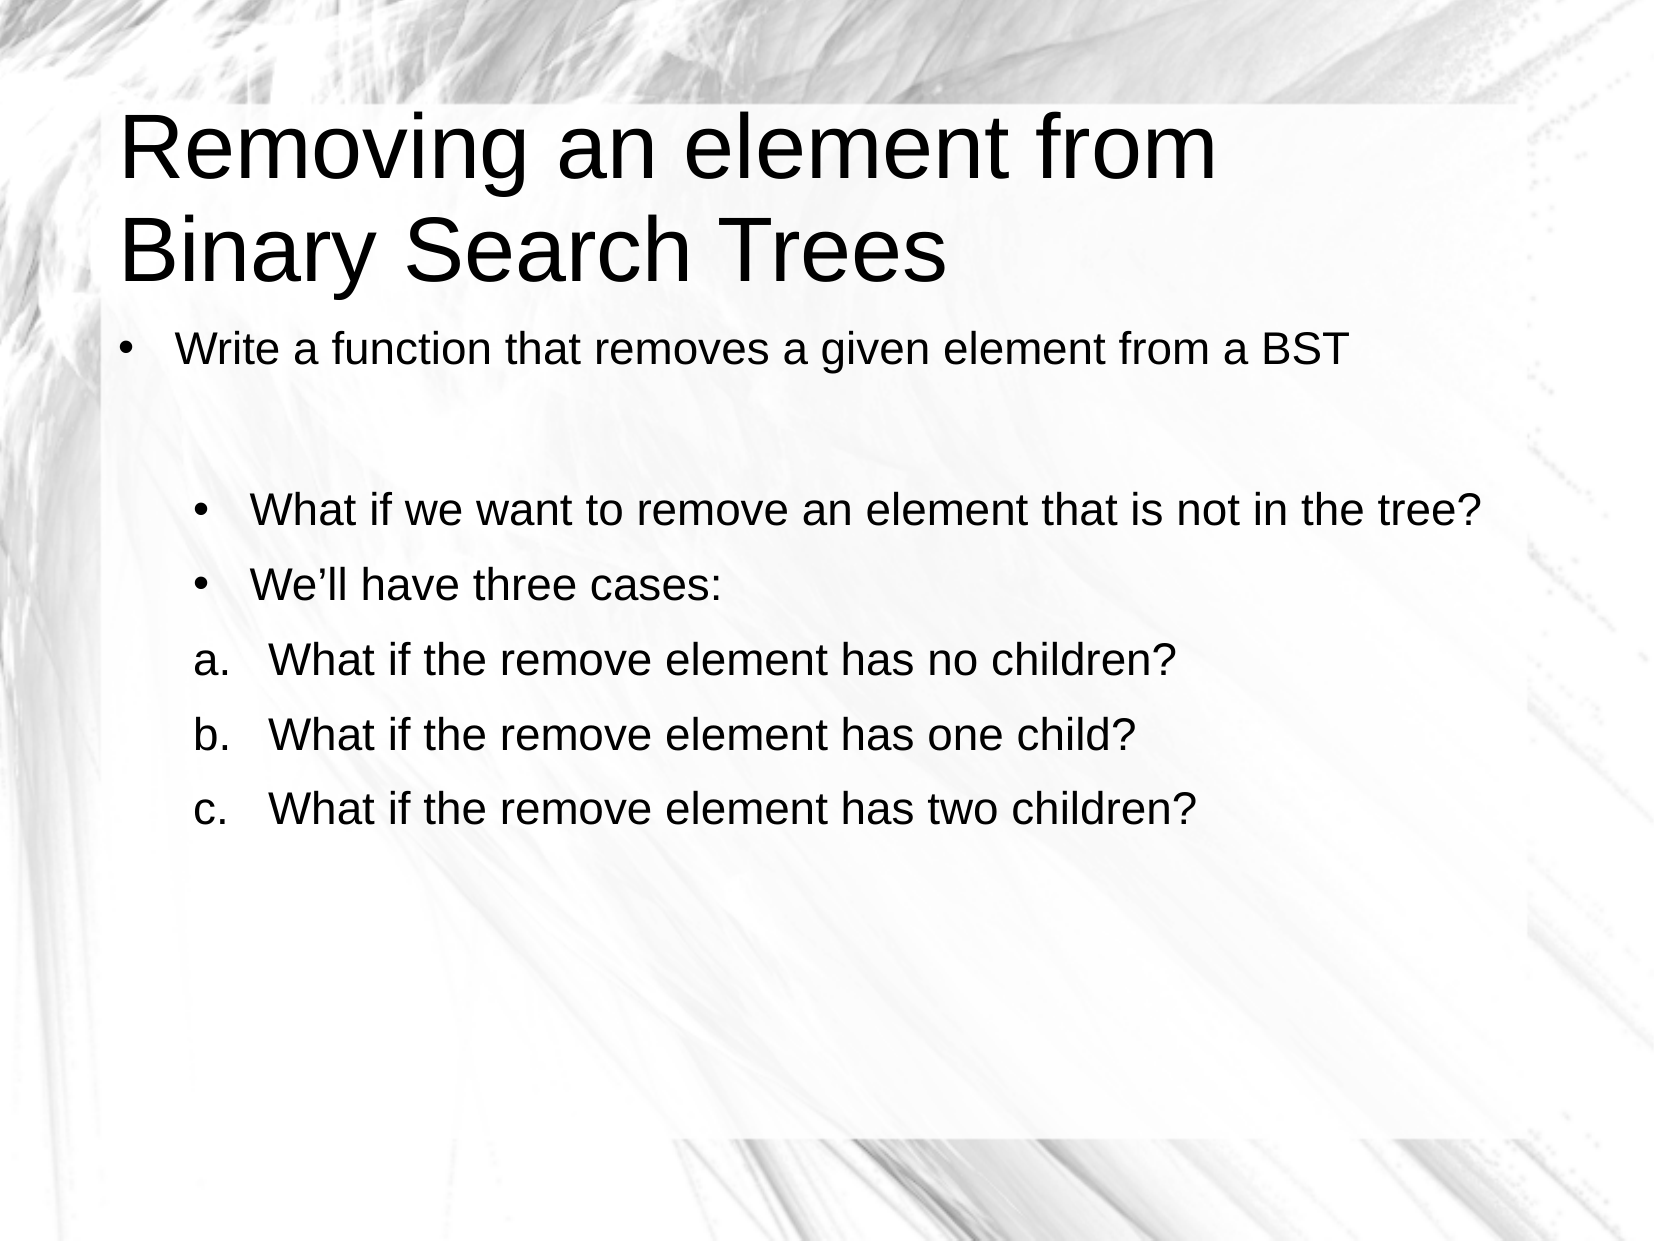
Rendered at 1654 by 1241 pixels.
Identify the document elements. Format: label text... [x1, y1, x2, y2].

list Write a function that removes a given element from a BST What if we want to remove an element that is not in the tree? We’ll have three cases: What if the remove element has no children? What if the remove element has one child? What if the remove element has two children? [118, 319, 1571, 1109]
title Removing an element from Binary Search Trees [118, 93, 1506, 299]
picture [0, 0, 1654, 1241]
